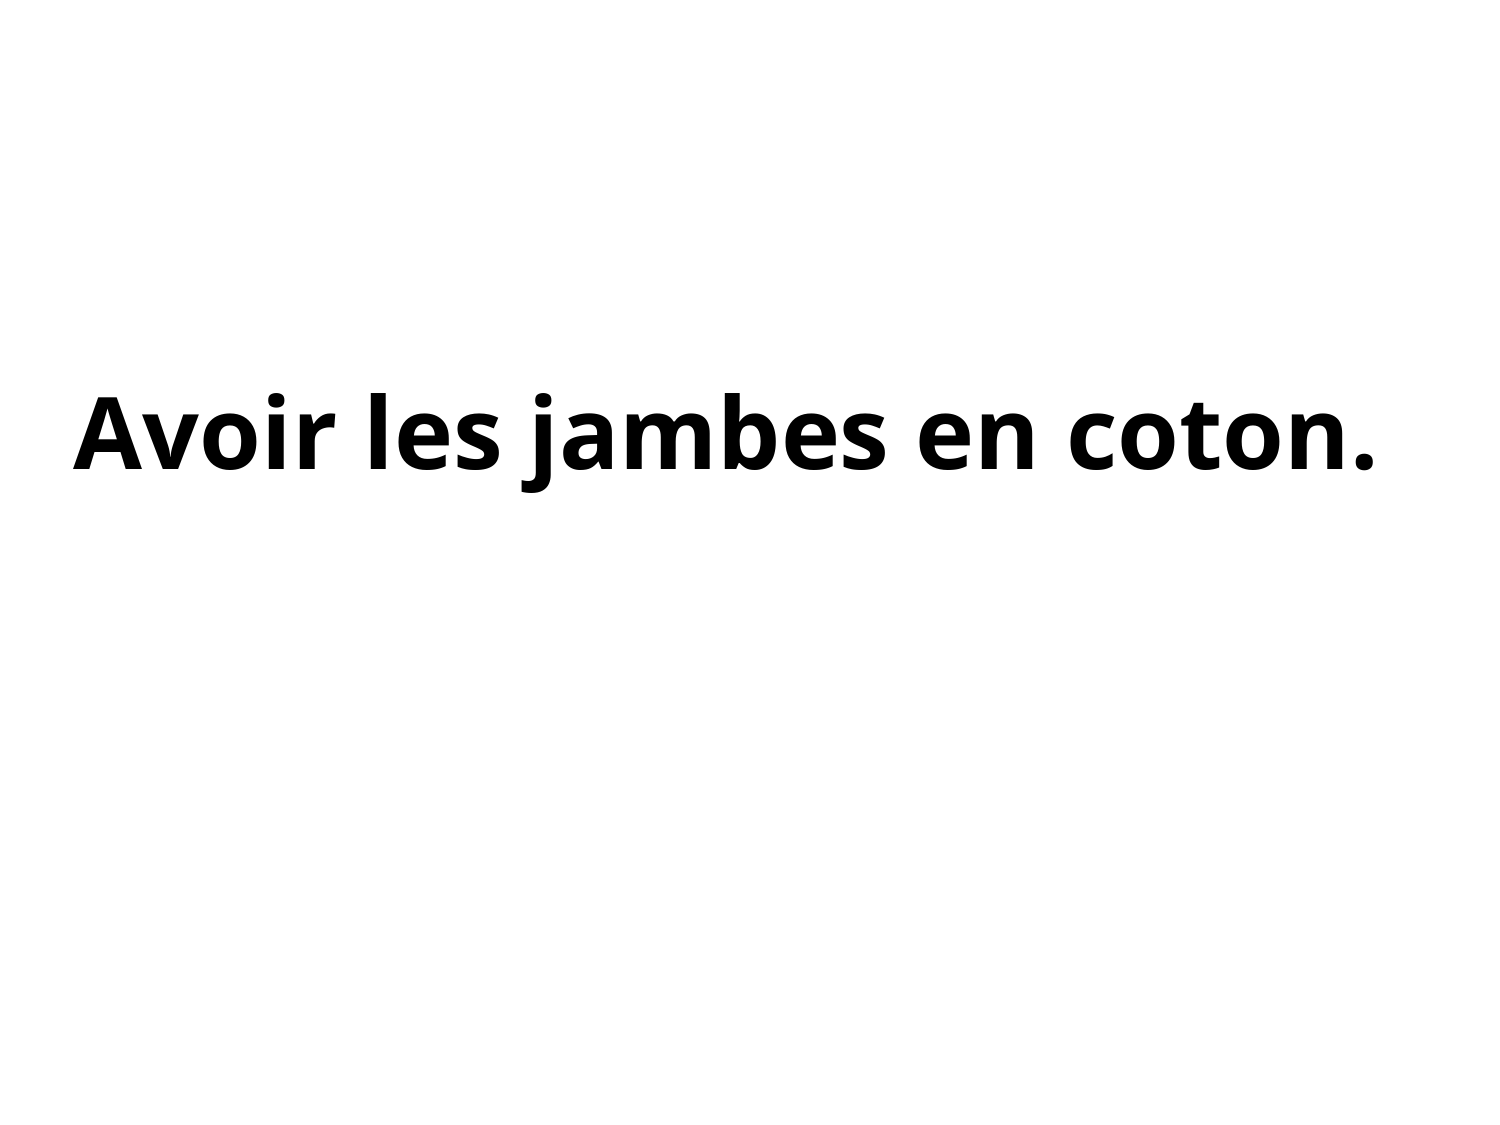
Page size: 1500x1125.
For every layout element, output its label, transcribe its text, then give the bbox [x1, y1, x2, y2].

text_box Avoir les jambes en coton. [59, 361, 1406, 497]
